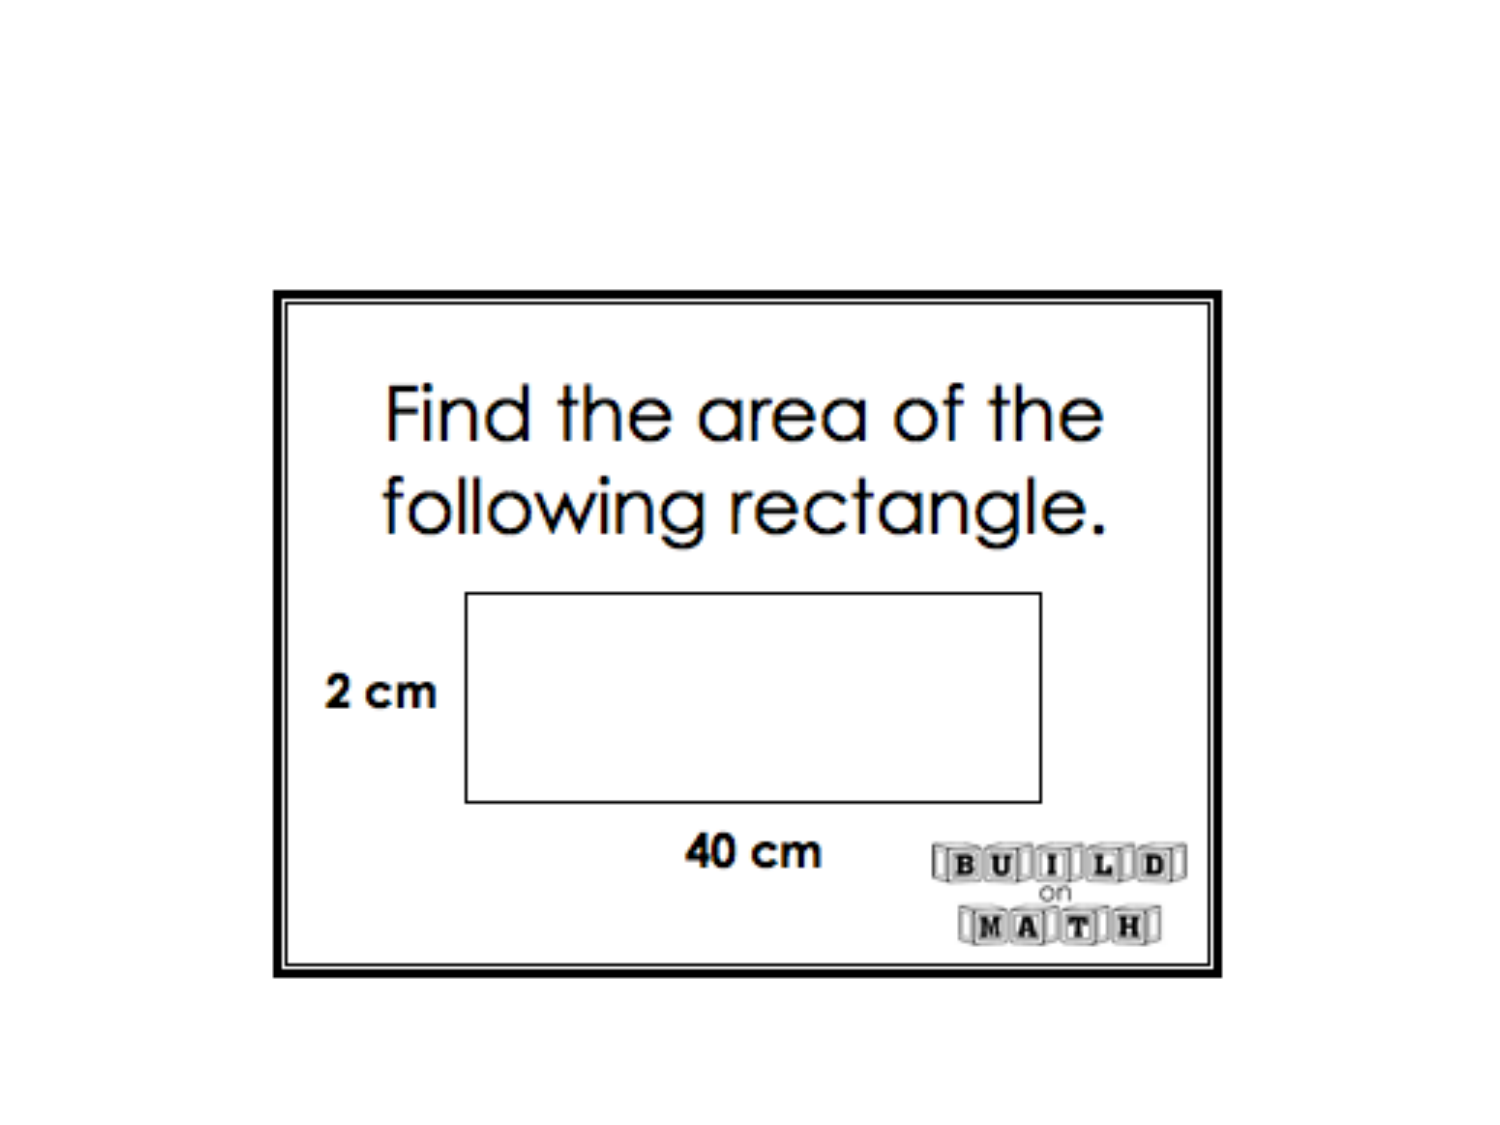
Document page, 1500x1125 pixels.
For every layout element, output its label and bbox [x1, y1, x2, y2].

list [74, 262, 1426, 1006]
